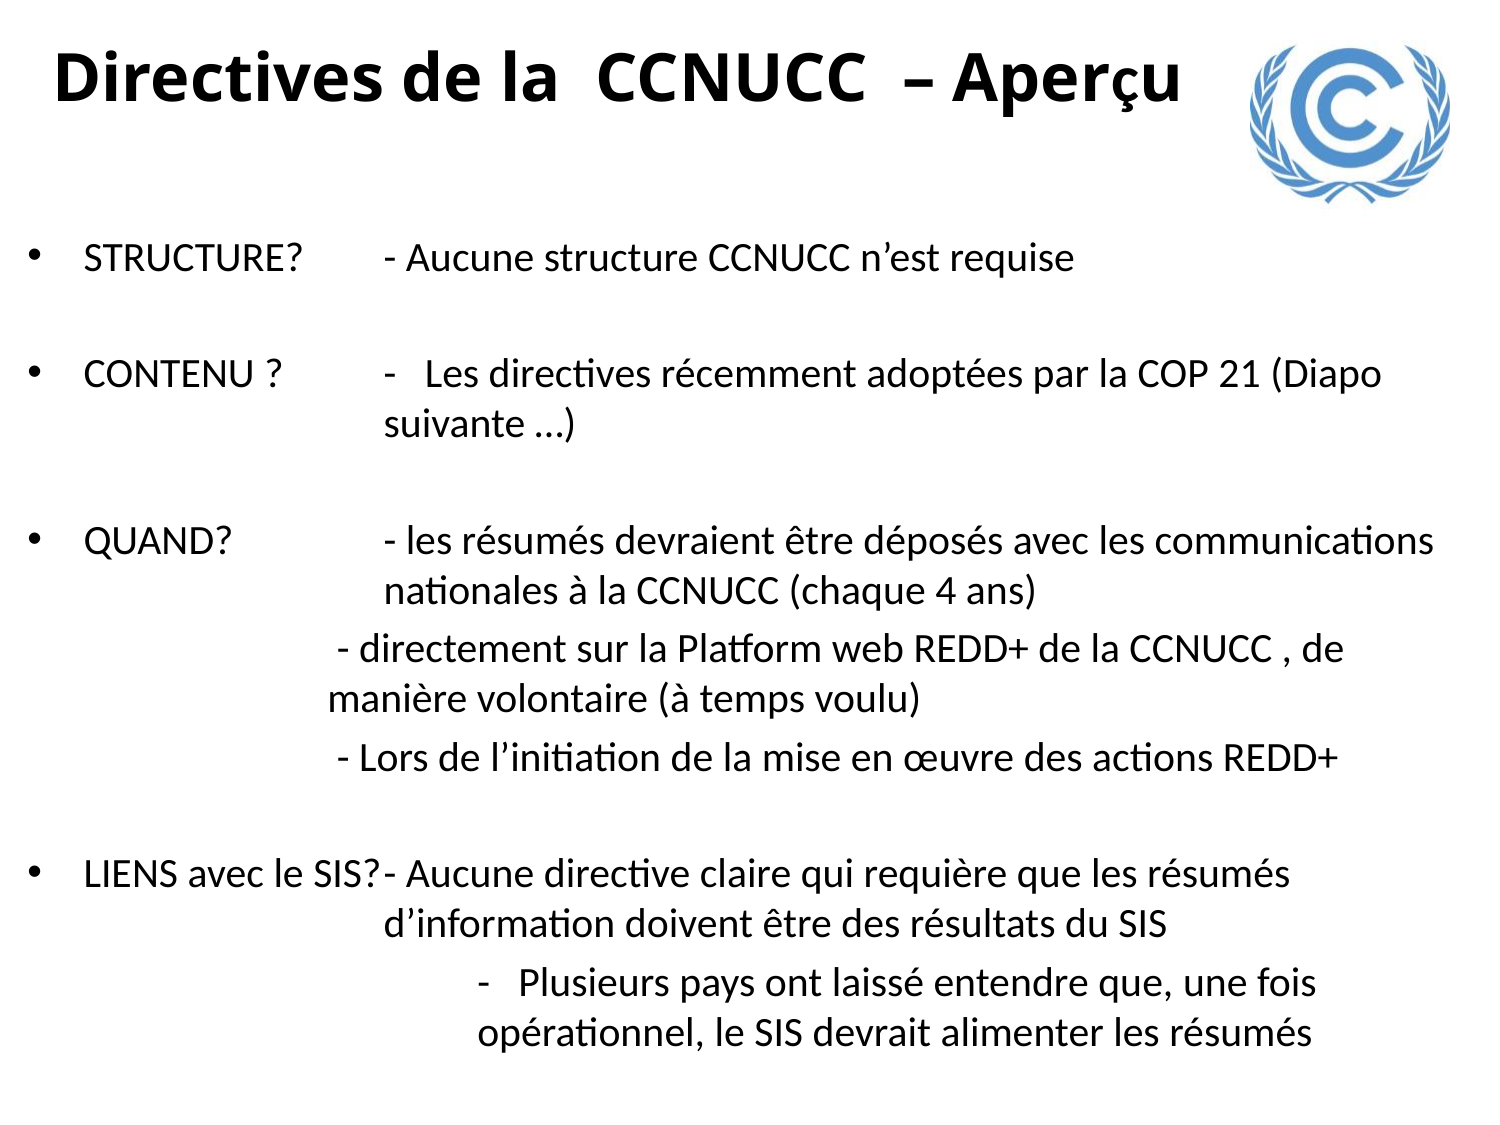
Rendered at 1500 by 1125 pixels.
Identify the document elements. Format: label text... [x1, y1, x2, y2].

picture [1249, 24, 1451, 226]
list STRUCTURE? - Aucune structure CCNUCC n’est requise CONTENU ? - Les directives récemment adoptées par la COP 21 (Diapo suivante …) QUAND? - les résumés devraient être déposés avec les communications nationales à la CCNUCC (chaque 4 ans) - directement sur la Platform web REDD+ de la CCNUCC , de manière volontaire (à temps voulu) - Lors de l’initiation de la mise en œuvre des actions REDD+ LIENS avec le SIS? - Aucune directive claire qui requière que les résumés d’information doivent être des résultats du SIS - Plusieurs pays ont laissé entendre que, une fois opérationnel, le SIS devrait alimenter les résumés [12, 221, 1475, 1088]
title Directives de la CCNUCC – Aperçu [37, 27, 1245, 100]
